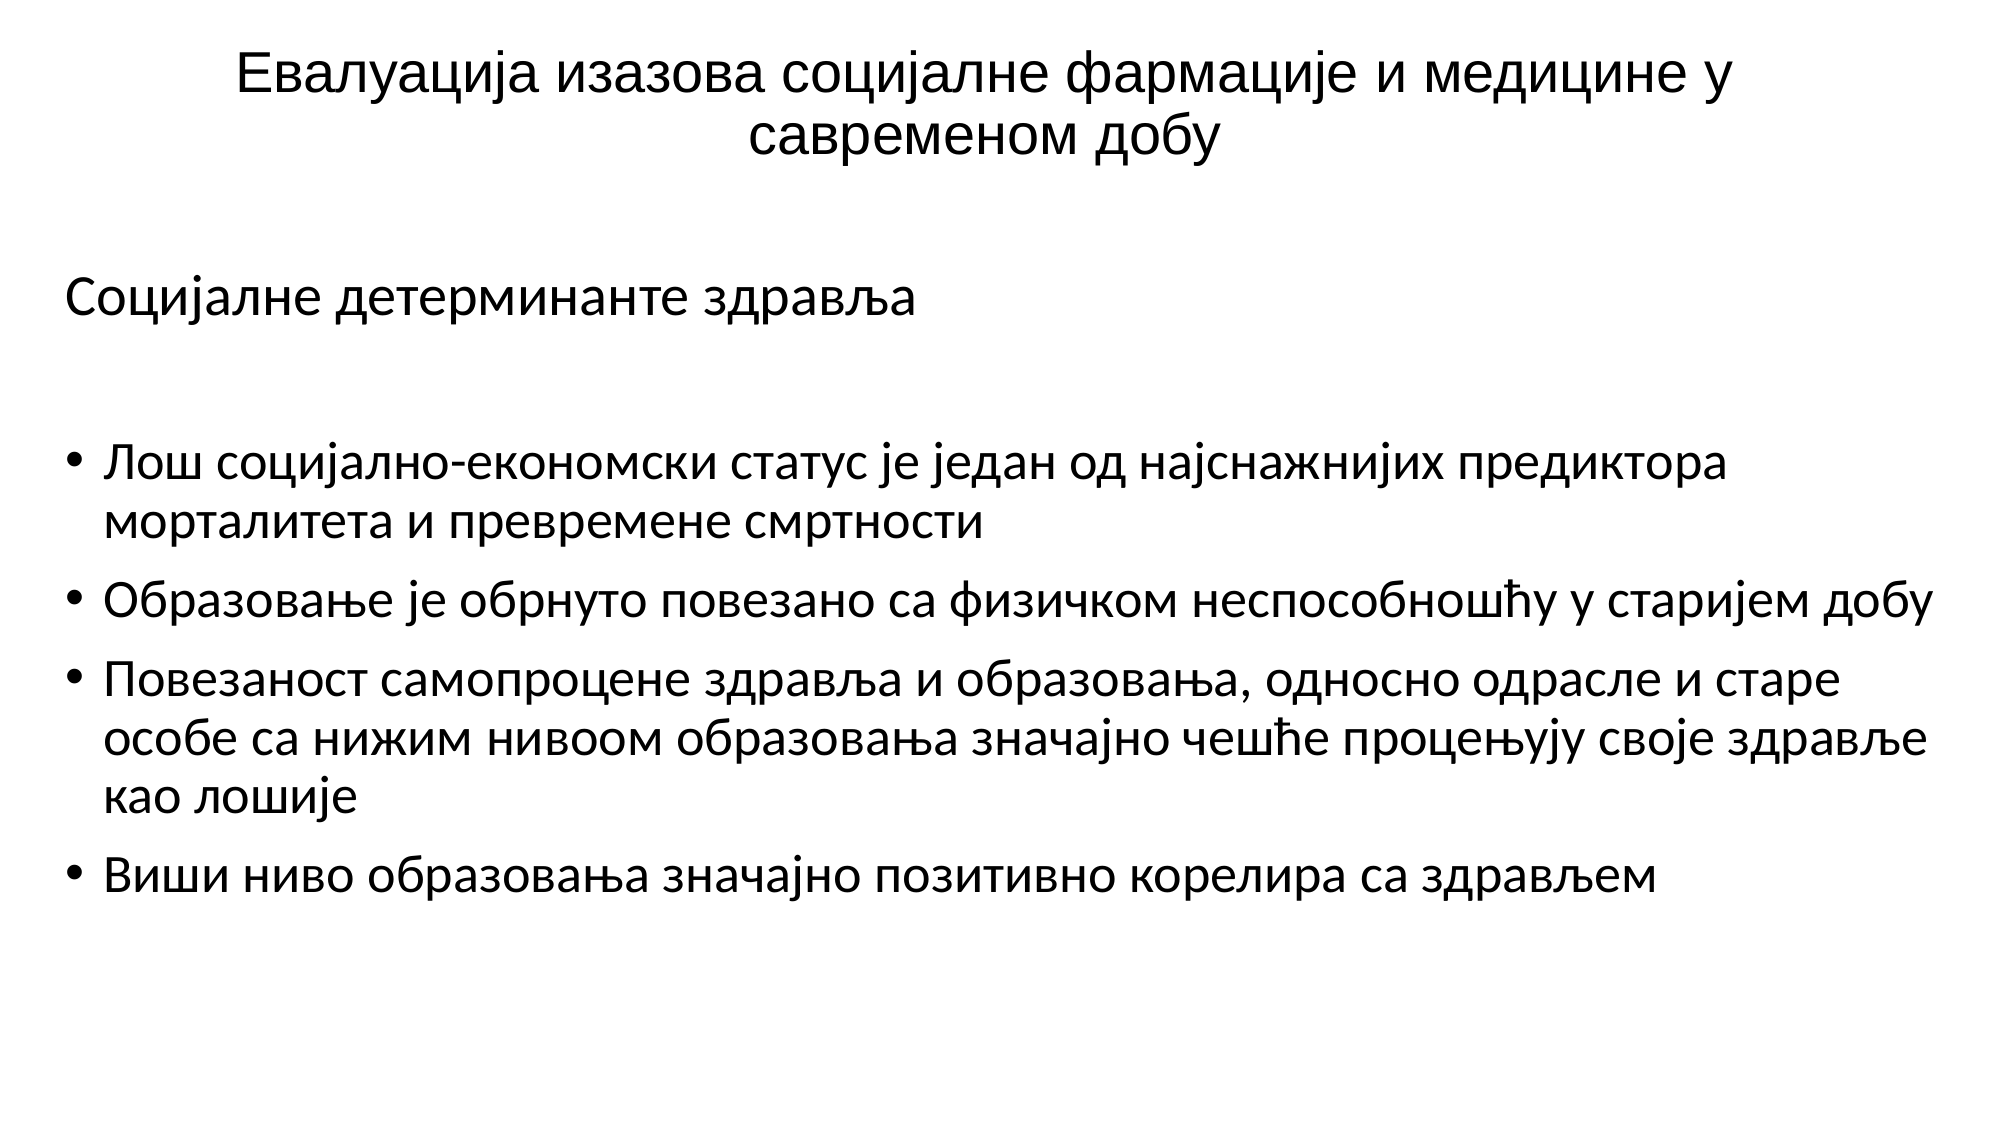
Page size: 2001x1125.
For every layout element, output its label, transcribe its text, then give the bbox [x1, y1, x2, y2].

title Евалуација изазова социјалне фармације и медицине у савременом добу [122, 35, 1848, 175]
list Социјалне детерминанте здравља Лош социјално-економски статус је један од најснажнијих предиктора морталитета и превремене смртности Образовање je обрнуто повезано са физичком неспособношћу у старијем добу Повезаност самопроцене здравља и образовања, односно одрасле и старе особе са нижим нивоом образовања значајно чешће процењују своје здравље као лошије Виши ниво образовања значајно позитивно корелира са здрављем [50, 257, 1955, 1095]
